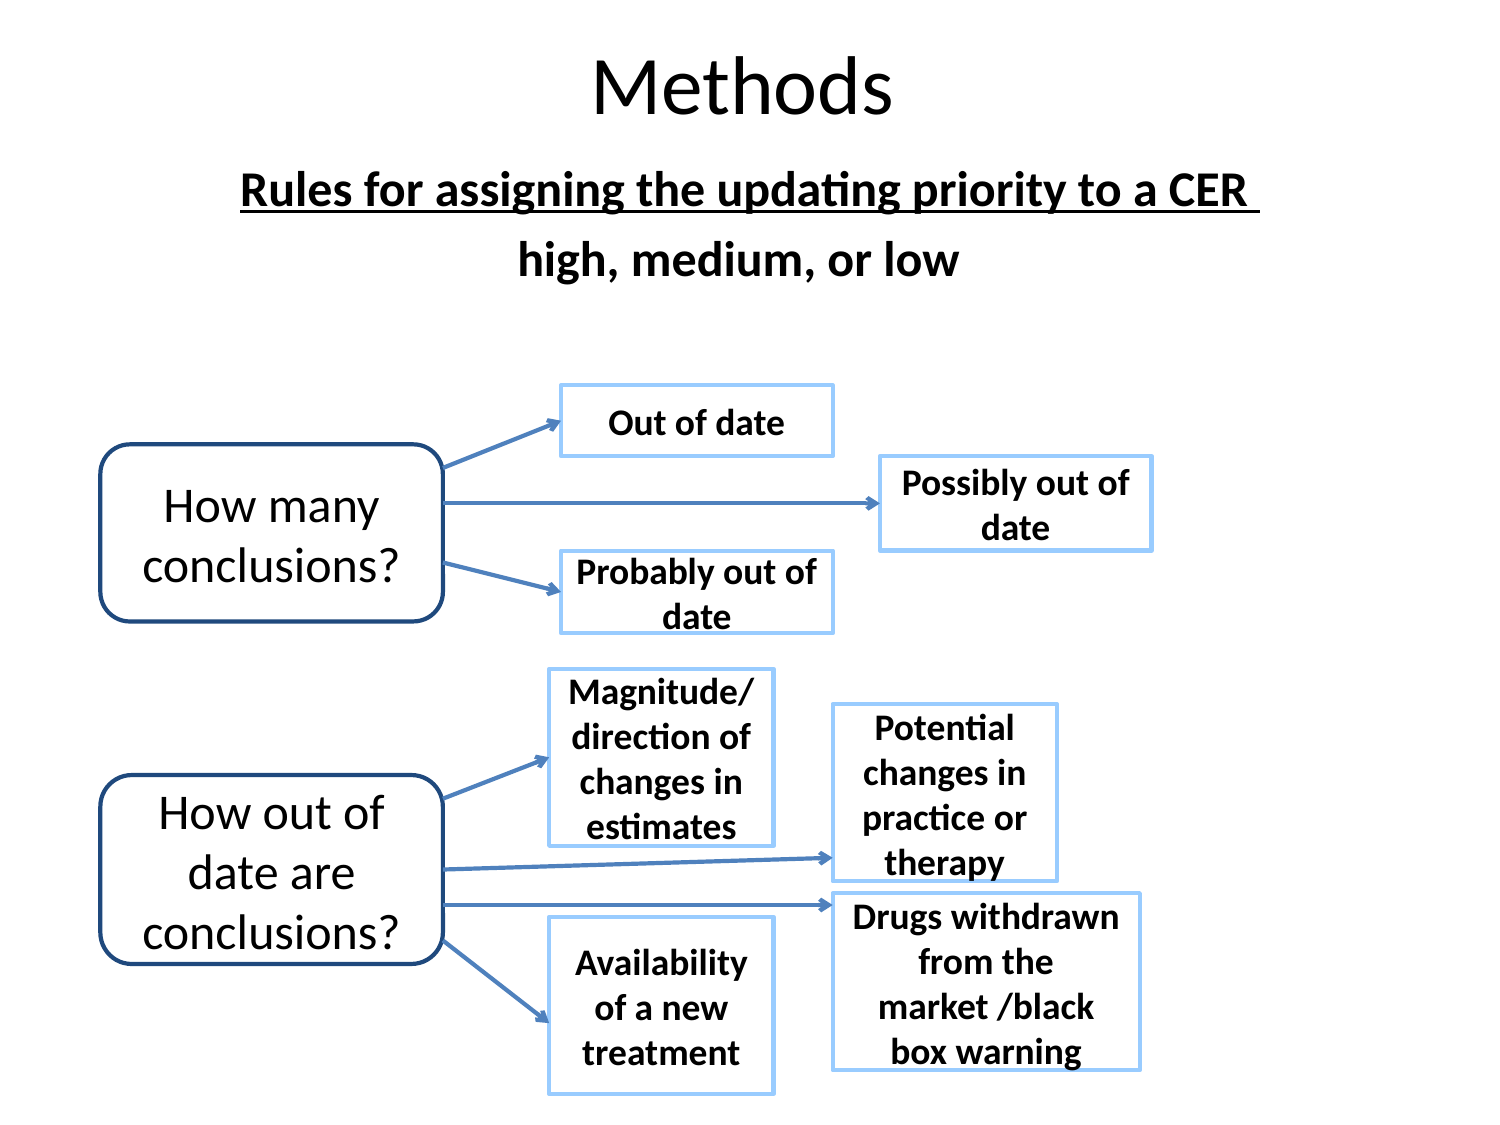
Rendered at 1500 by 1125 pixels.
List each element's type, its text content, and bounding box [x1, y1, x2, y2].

text_box Potential changes in practice or therapy [831, 702, 1059, 883]
text_box Availability of a new treatment [547, 915, 776, 1096]
text_box Magnitude/ direction of changes in estimates [547, 667, 776, 848]
title Methods [76, 54, 1427, 149]
text_box Drugs withdrawn from the market /black box warning [831, 891, 1142, 1072]
text_box Possibly out of date [878, 454, 1154, 553]
text_box Out of date [559, 383, 835, 458]
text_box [442, 940, 550, 1024]
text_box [442, 562, 562, 593]
text_box How many conclusions? [98, 442, 445, 624]
list Rules for assigning the updating priority to a CER high, medium, or low [17, 149, 1483, 1106]
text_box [442, 857, 833, 870]
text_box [442, 420, 562, 469]
text_box Probably out of date [559, 549, 835, 635]
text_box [442, 757, 550, 799]
text_box How out of date are conclusions? [98, 772, 446, 967]
